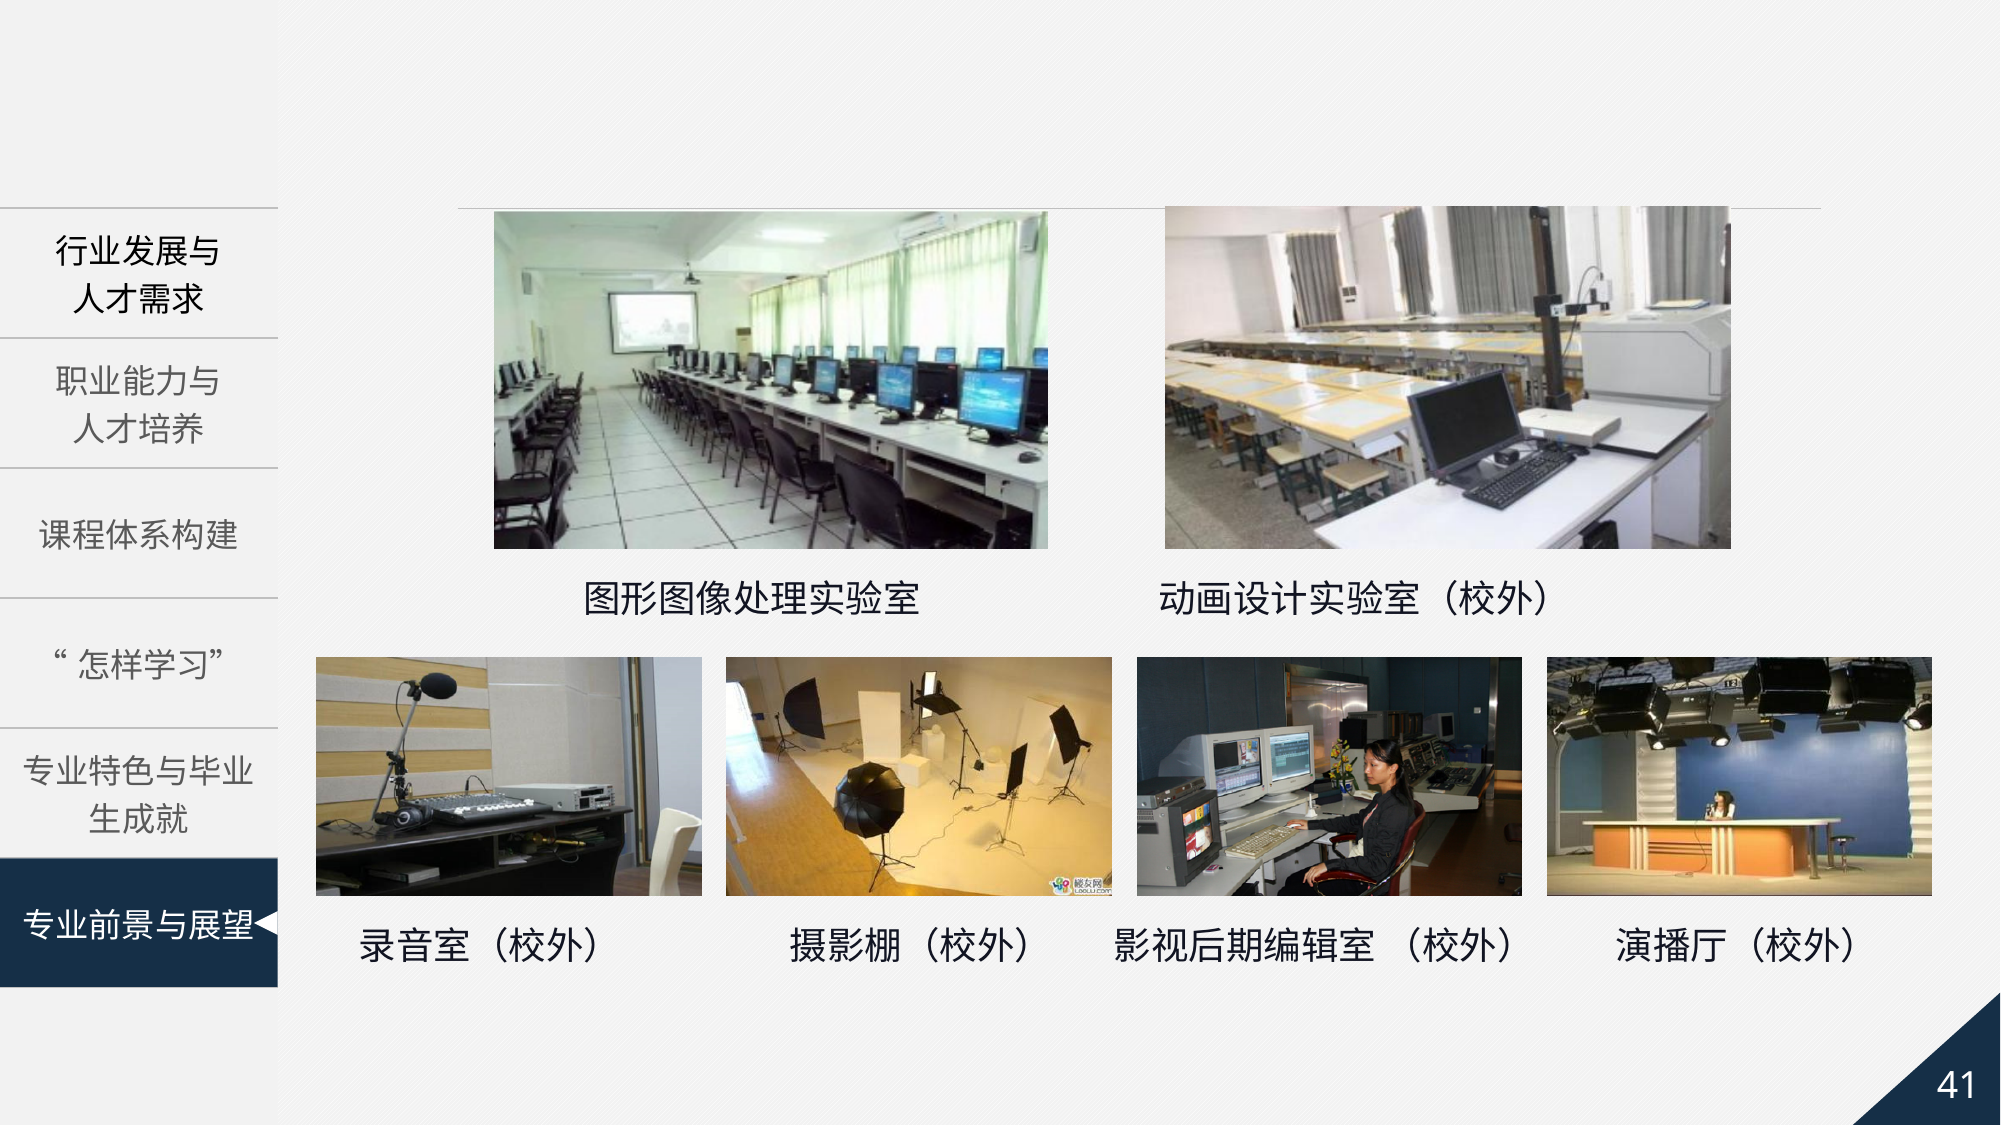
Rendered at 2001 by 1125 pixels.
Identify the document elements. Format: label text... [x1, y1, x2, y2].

text_box 演播厅（校外） [1600, 914, 1894, 975]
text_box 影视后期编辑室 （校外） [1099, 914, 1563, 975]
picture [1165, 206, 1731, 549]
text_box 摄影棚（校外） [774, 914, 1068, 975]
picture [726, 657, 1112, 896]
text_box 图形图像处理实验室 动画设计实验室（校外） [542, 567, 1952, 628]
picture [1137, 657, 1522, 896]
picture [494, 210, 1048, 549]
picture [1547, 657, 1932, 896]
text_box 录音室（校外） [232, 914, 715, 975]
picture [316, 657, 702, 896]
